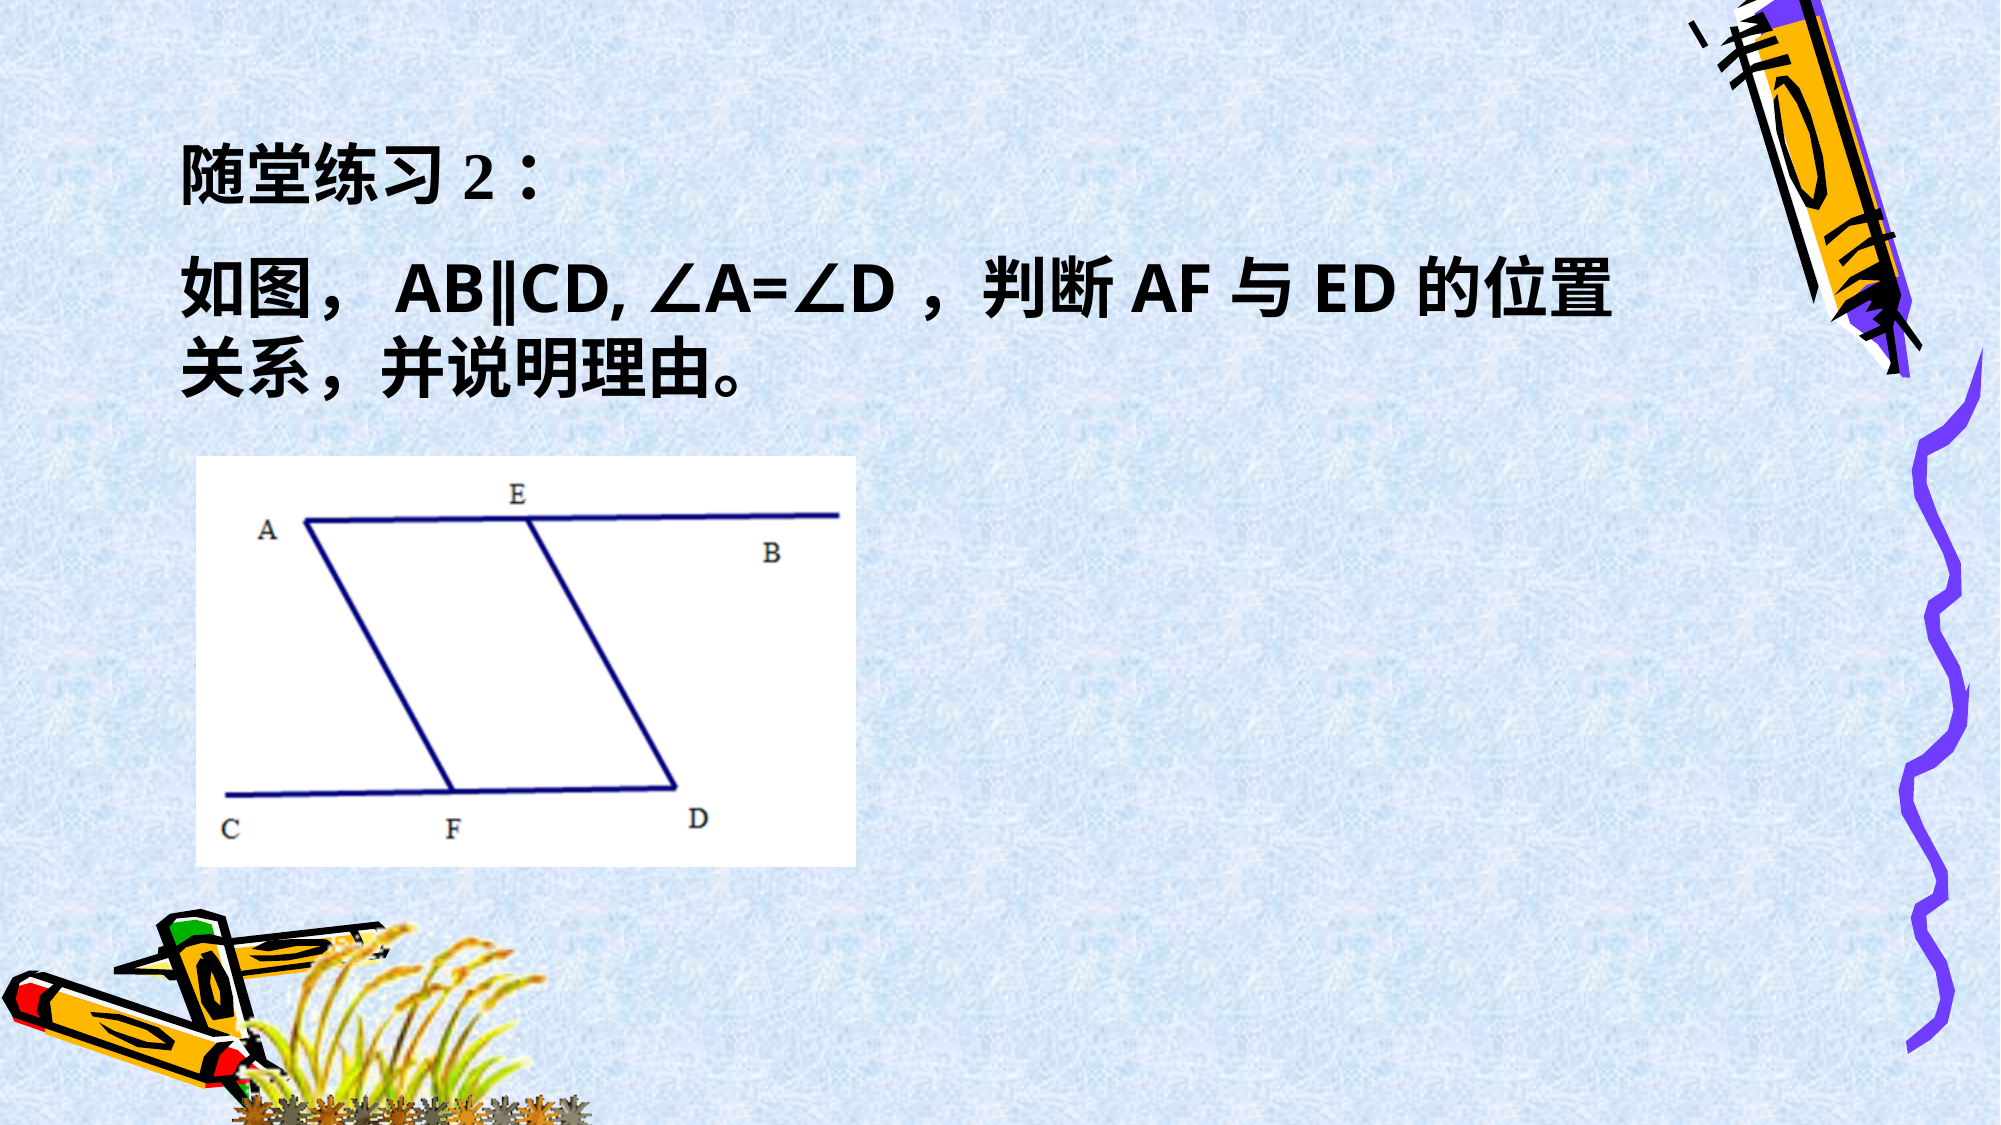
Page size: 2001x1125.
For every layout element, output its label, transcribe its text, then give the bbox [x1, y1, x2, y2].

picture [0, 0, 2001, 1125]
text_box 随堂练习2： 如图，AB∥CD, ∠A=∠D，判断AF与ED的位置关系，并说明理由。 [164, 125, 1634, 491]
